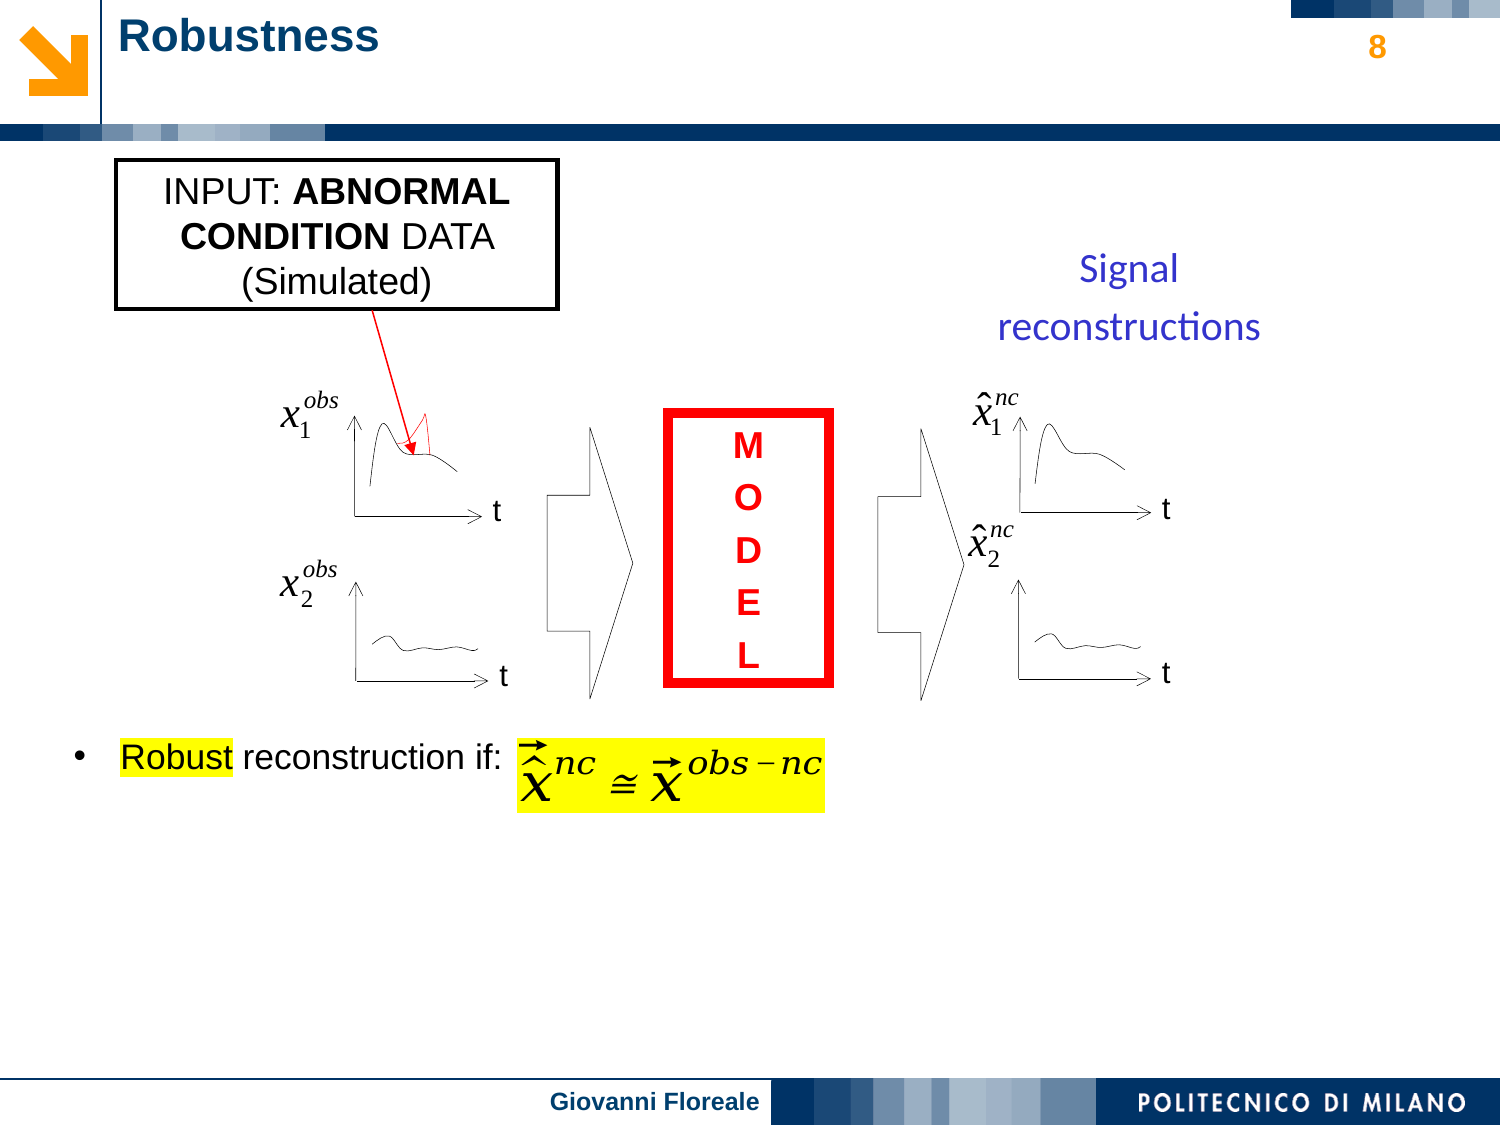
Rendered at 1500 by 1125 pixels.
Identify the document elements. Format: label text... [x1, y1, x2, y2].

text_box t [484, 647, 520, 700]
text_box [964, 378, 1026, 444]
text_box INPUT: ABNORMAL CONDITION DATA (Simulated) [115, 159, 558, 310]
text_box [1019, 416, 1152, 513]
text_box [272, 380, 349, 446]
text_box [105, 170, 1333, 735]
title Robustness [117, 5, 1094, 144]
text_box [547, 427, 633, 699]
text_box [354, 409, 483, 517]
text_box M O D E L [667, 413, 830, 683]
text_box [877, 428, 959, 701]
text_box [355, 581, 489, 682]
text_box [959, 510, 1021, 575]
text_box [1018, 579, 1152, 680]
text_box 8 [1225, 24, 1500, 65]
picture [0, 1074, 1500, 1125]
text_box Robust reconstruction if: [73, 734, 703, 838]
text_box Signal reconstructions [900, 232, 1359, 357]
picture [0, 0, 1500, 141]
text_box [371, 309, 423, 421]
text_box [271, 550, 347, 616]
text_box t [477, 482, 513, 535]
text_box t [1147, 480, 1183, 533]
text_box t [1147, 645, 1183, 698]
